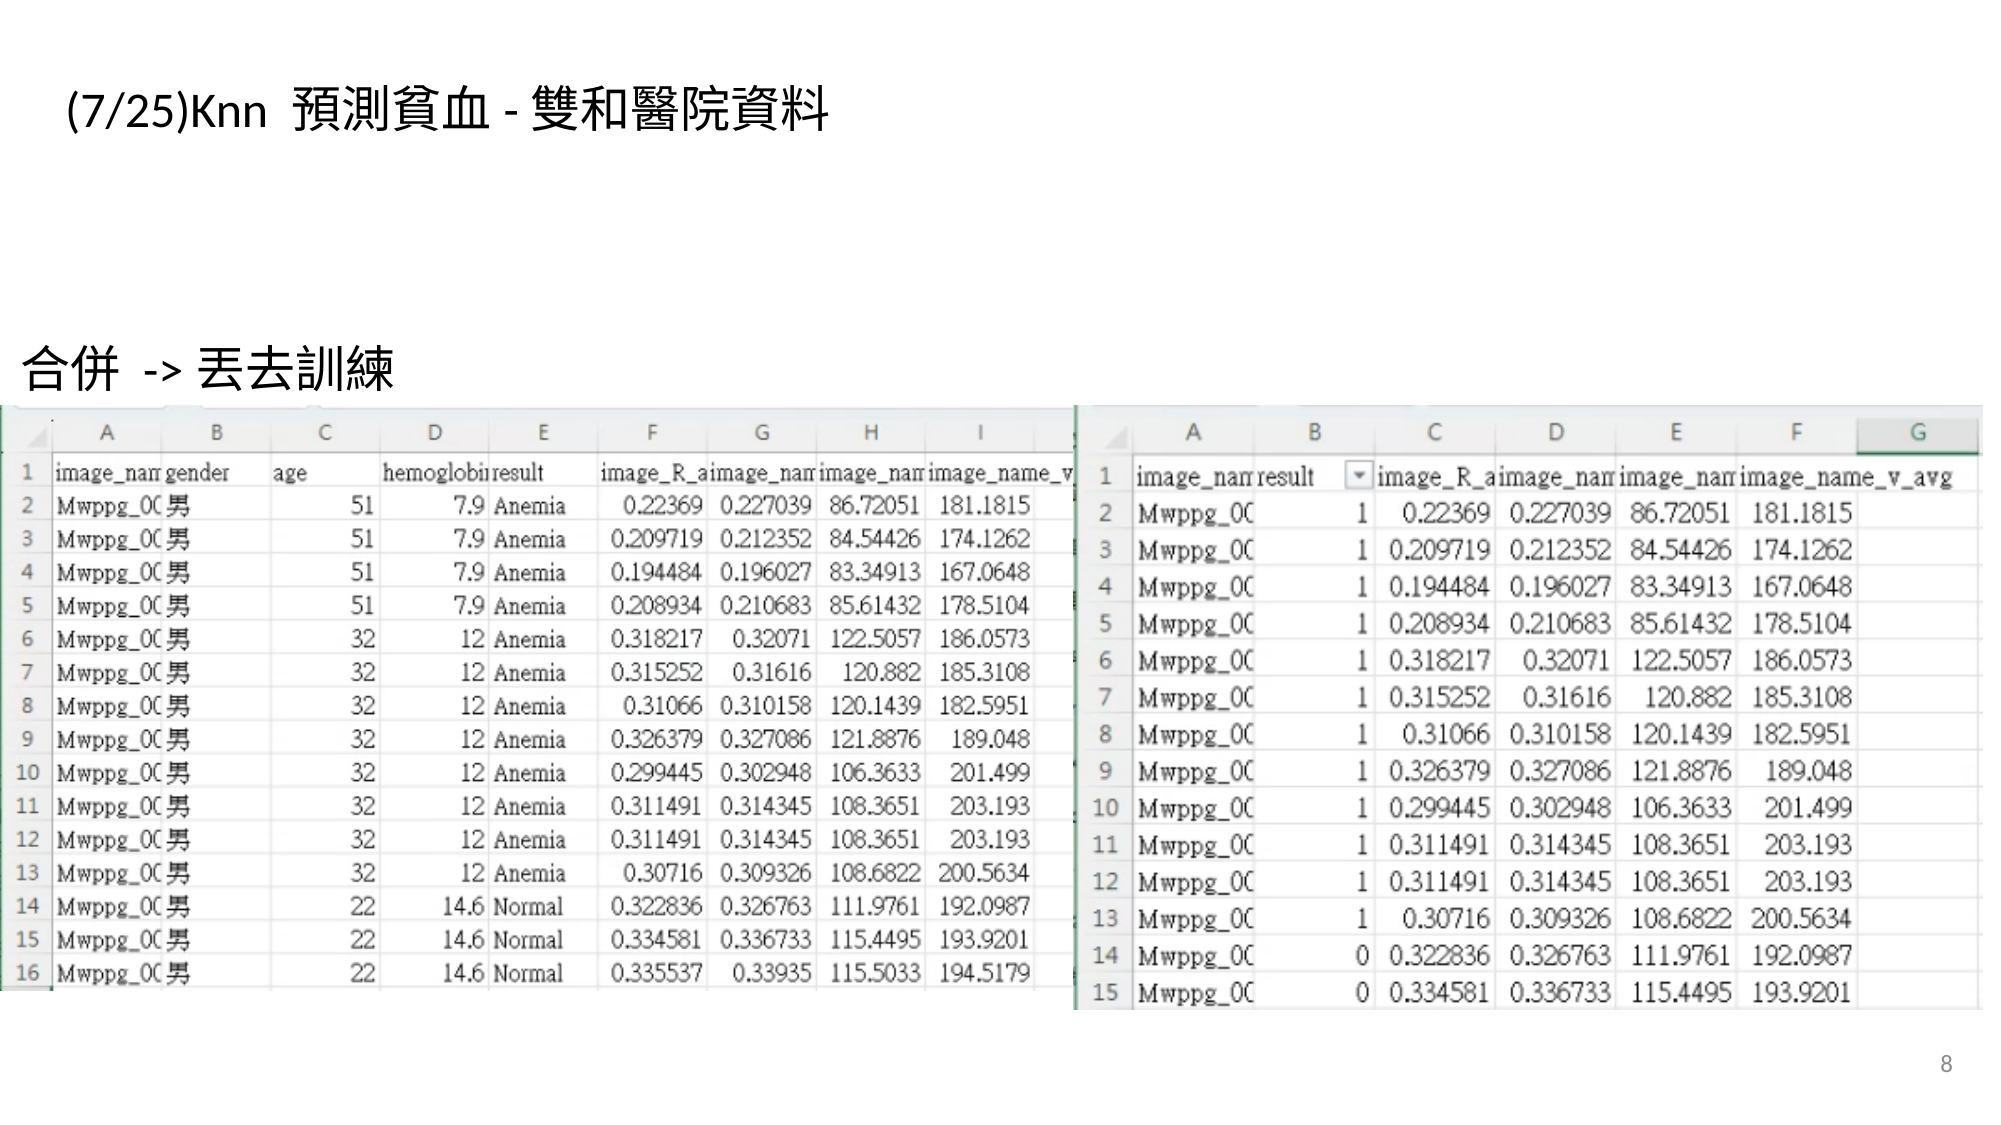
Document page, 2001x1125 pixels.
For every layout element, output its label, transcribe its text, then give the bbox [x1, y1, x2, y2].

picture [0, 405, 1983, 1010]
text_box (7/25)Knn 預測貧血-雙和醫院資料 [45, 57, 1046, 158]
slide_number 8 [1853, 1019, 1974, 1106]
text_box 合併 ->丟去訓練 [0, 317, 781, 405]
